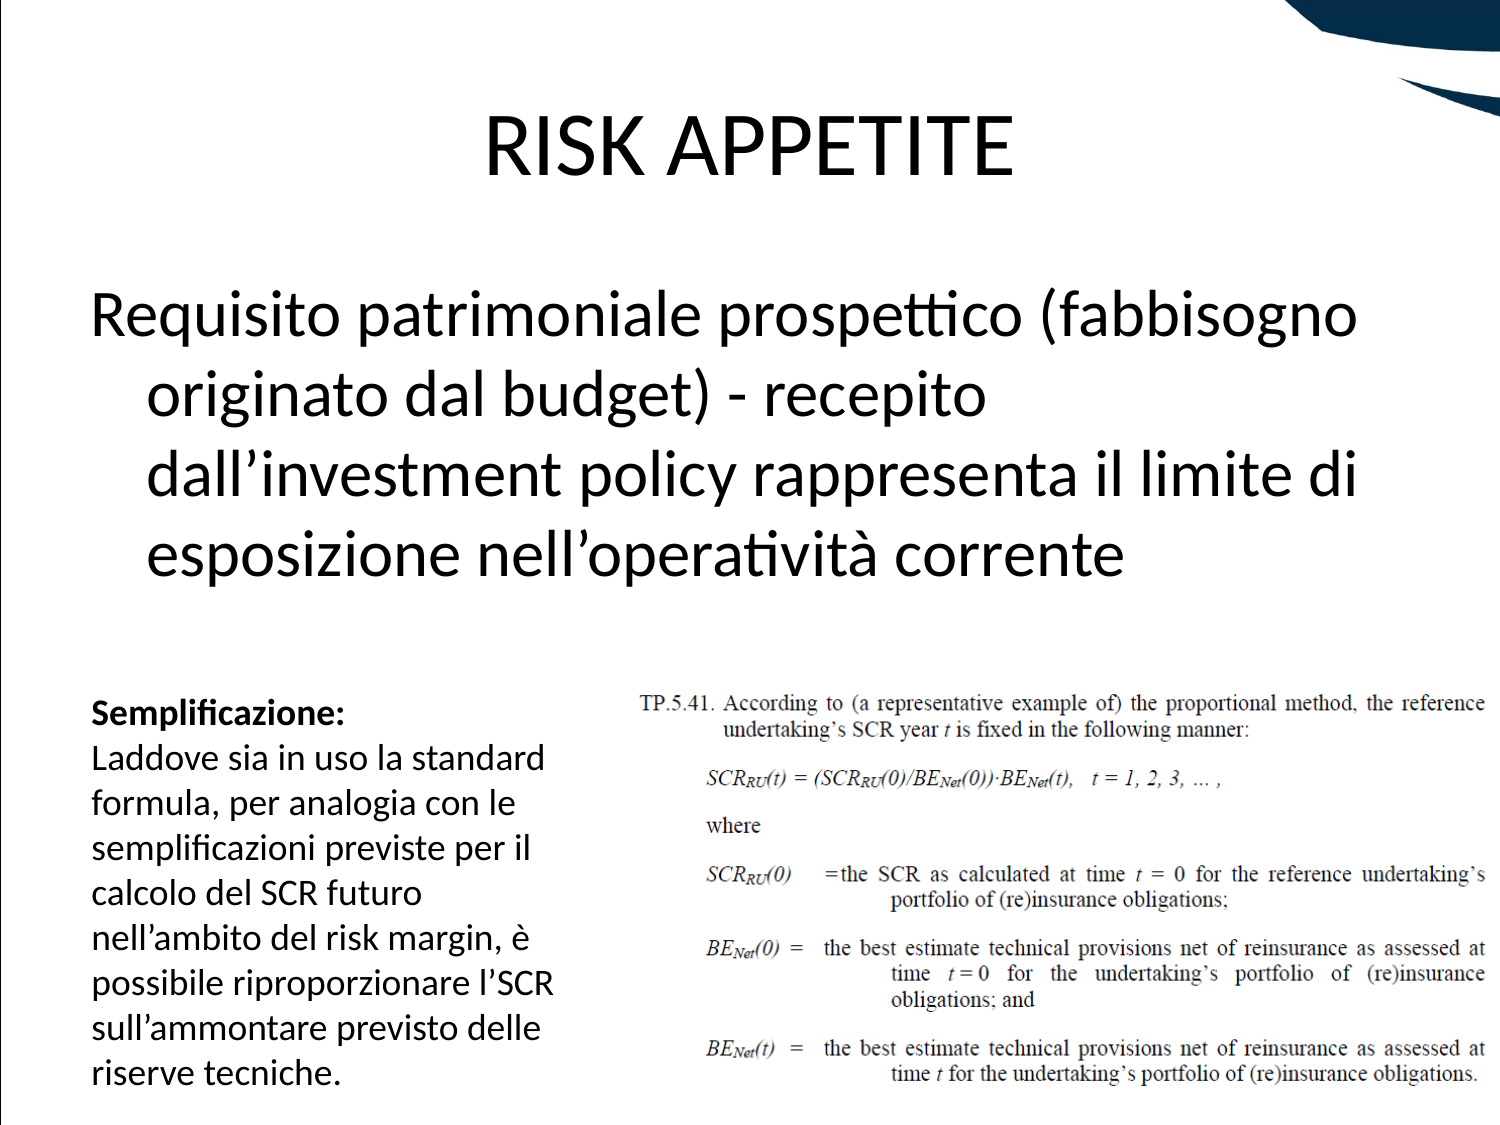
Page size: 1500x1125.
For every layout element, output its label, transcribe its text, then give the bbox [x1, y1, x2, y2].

text_box Semplificazione: Laddove sia in uso la standard formula, per analogia con le semplificazioni previste per il calcolo del SCR futuro nell’ambito del risk margin, è possibile riproporzionare l’SCR sull’ammontare previsto delle riserve tecniche. [76, 680, 573, 1101]
list Requisito patrimoniale prospettico (fabbisogno originato dal budget) - recepito dall’investment policy rappresenta il limite di esposizione nell’operatività corrente [74, 262, 1426, 1006]
title RISK APPETITE [74, 44, 1426, 233]
picture [0, 0, 1500, 1125]
